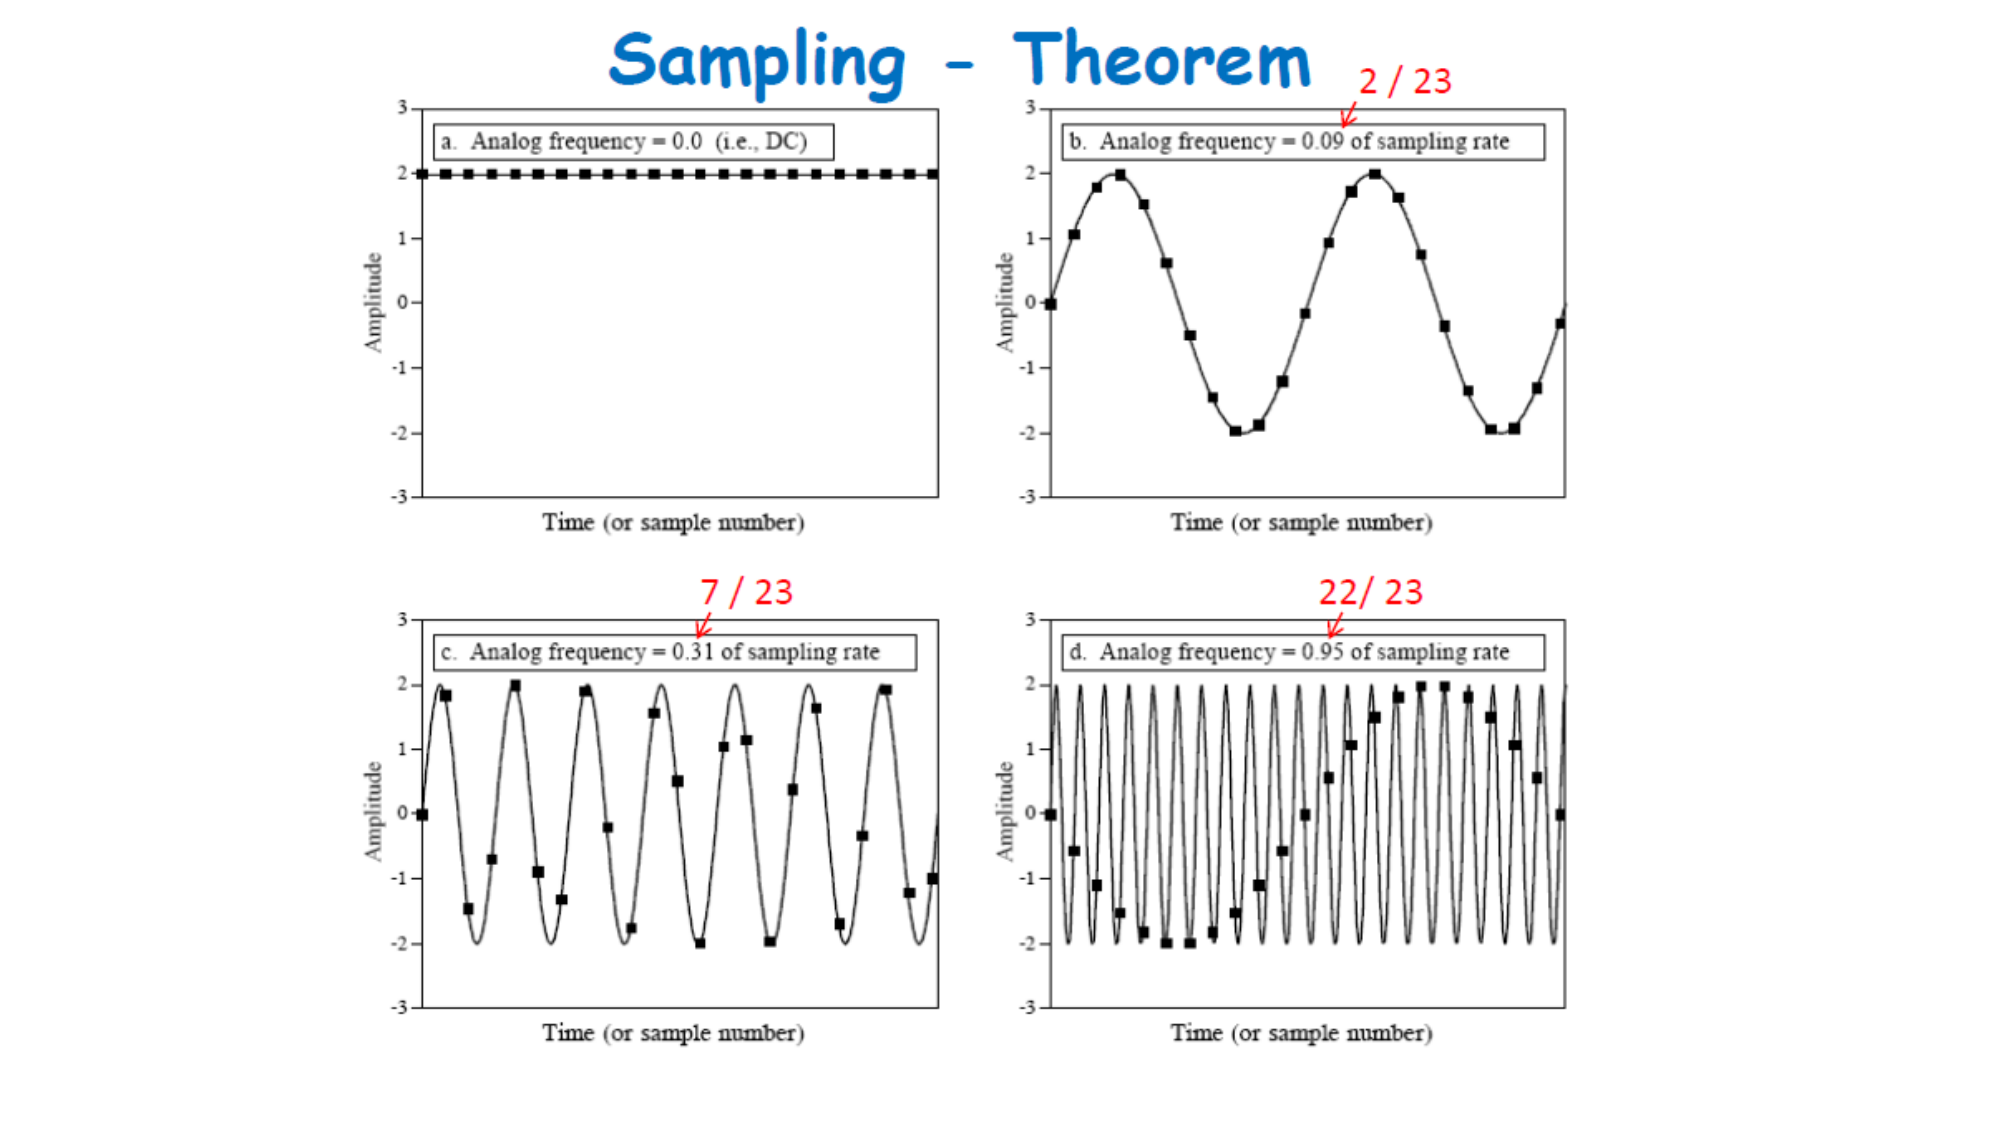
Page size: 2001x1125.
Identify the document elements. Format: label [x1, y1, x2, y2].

picture [299, 0, 1625, 1064]
